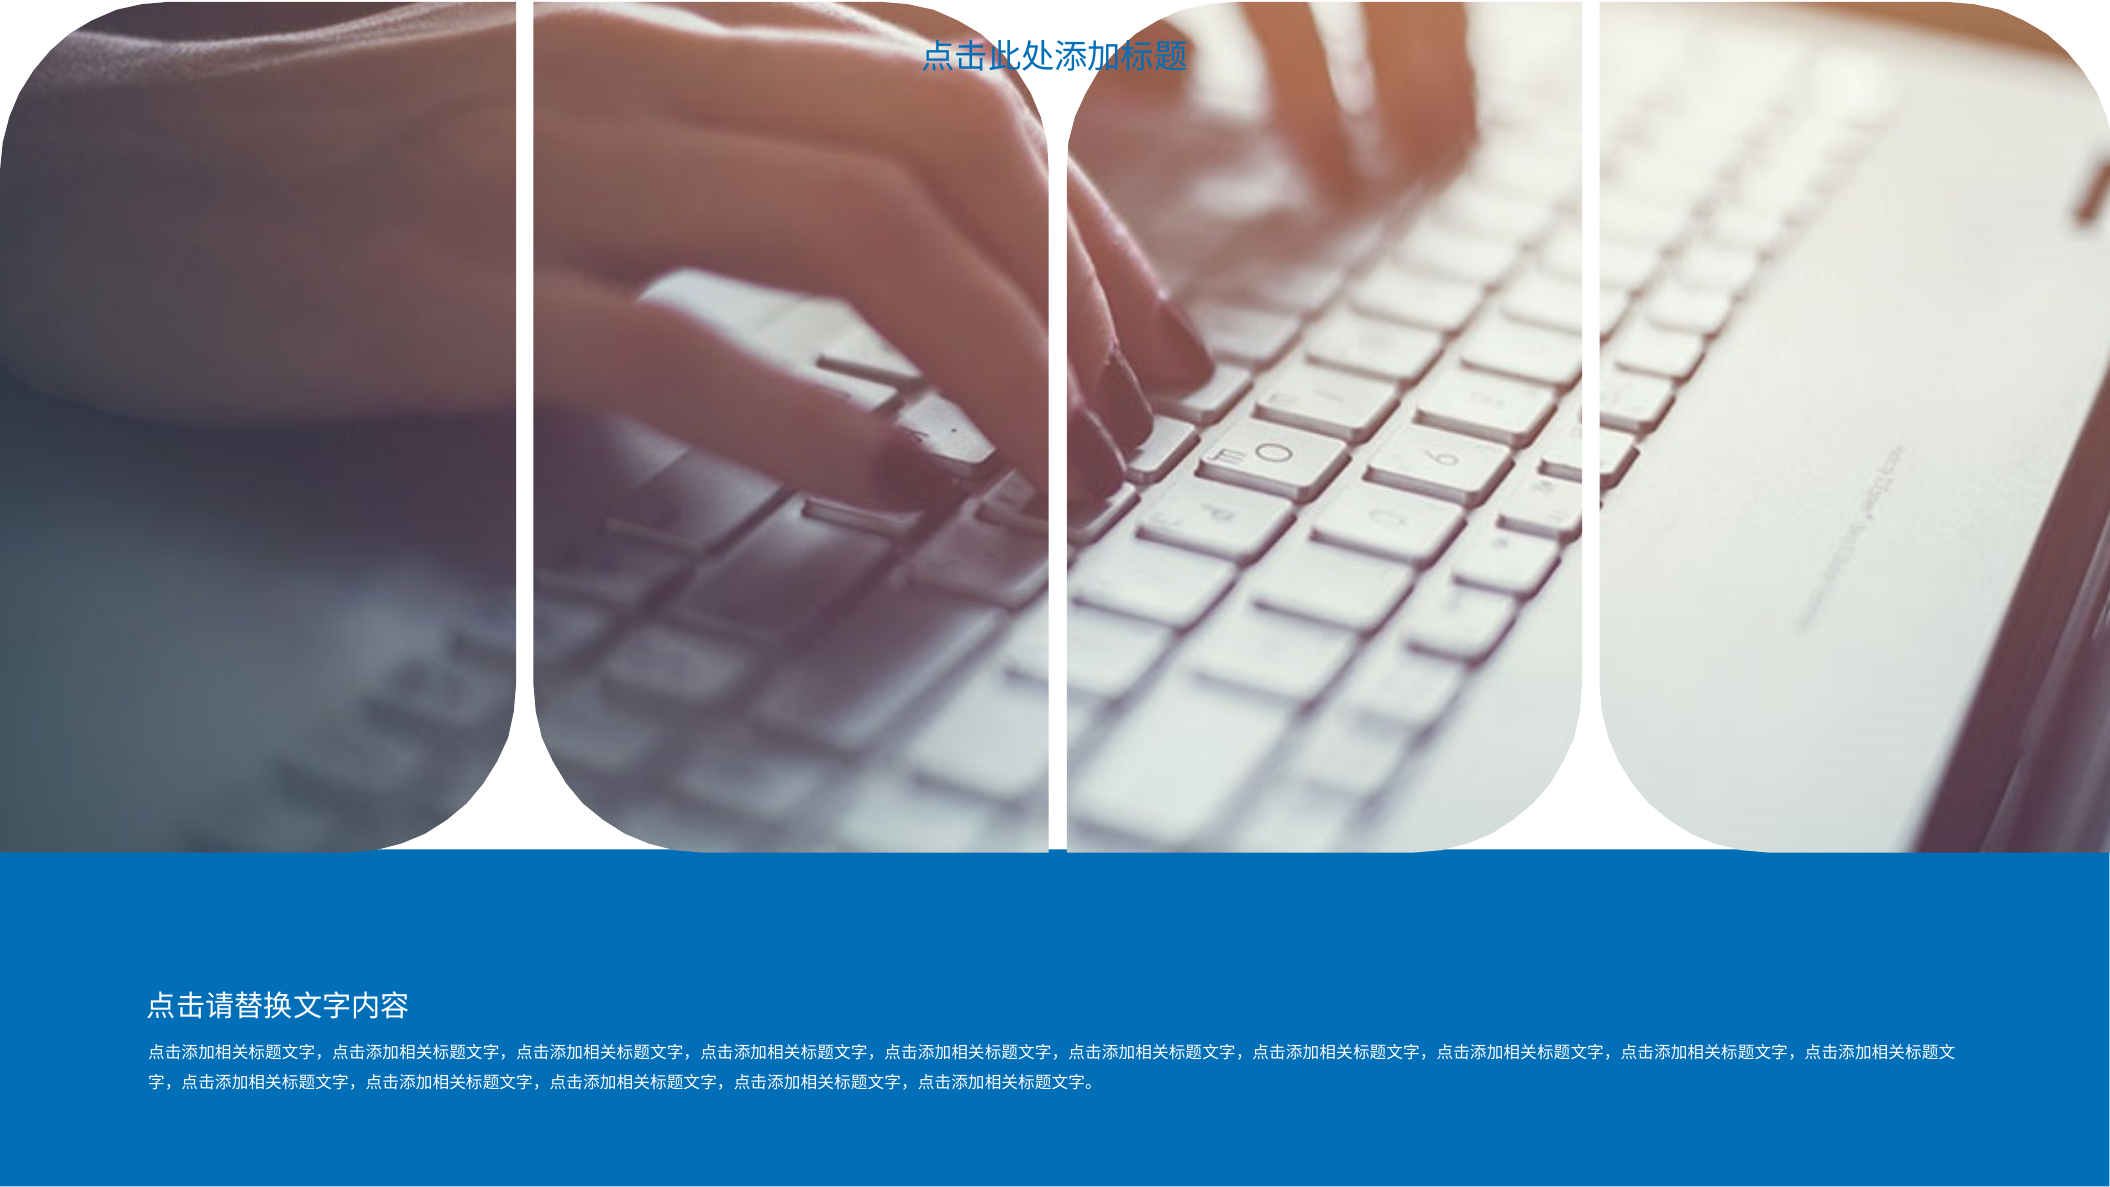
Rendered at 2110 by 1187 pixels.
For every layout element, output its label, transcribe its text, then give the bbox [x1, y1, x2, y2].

text_box [0, 1, 517, 853]
text_box [533, 1, 1049, 853]
text_box [1599, 1, 2110, 853]
text_box 点击添加相关标题文字，点击添加相关标题文字，点击添加相关标题文字，点击添加相关标题文字，点击添加相关标题文字，点击添加相关标题文字，点击添加相关标题文字，点击添加相关标题文字，点击添加相关标题文字，点击添加相关标题文字，点击添加相关标题文字，点击添加相关标题文字，点击添加相关标题文字，点击添加相关标题文字，点击添加相关标题文字。 [133, 1024, 1976, 1100]
text_box 点击请替换文字内容 [132, 962, 500, 1030]
text_box [1066, 1, 1583, 853]
text_box 点击此处添加标题 [899, 27, 1210, 86]
text_box [0, 848, 2110, 1187]
